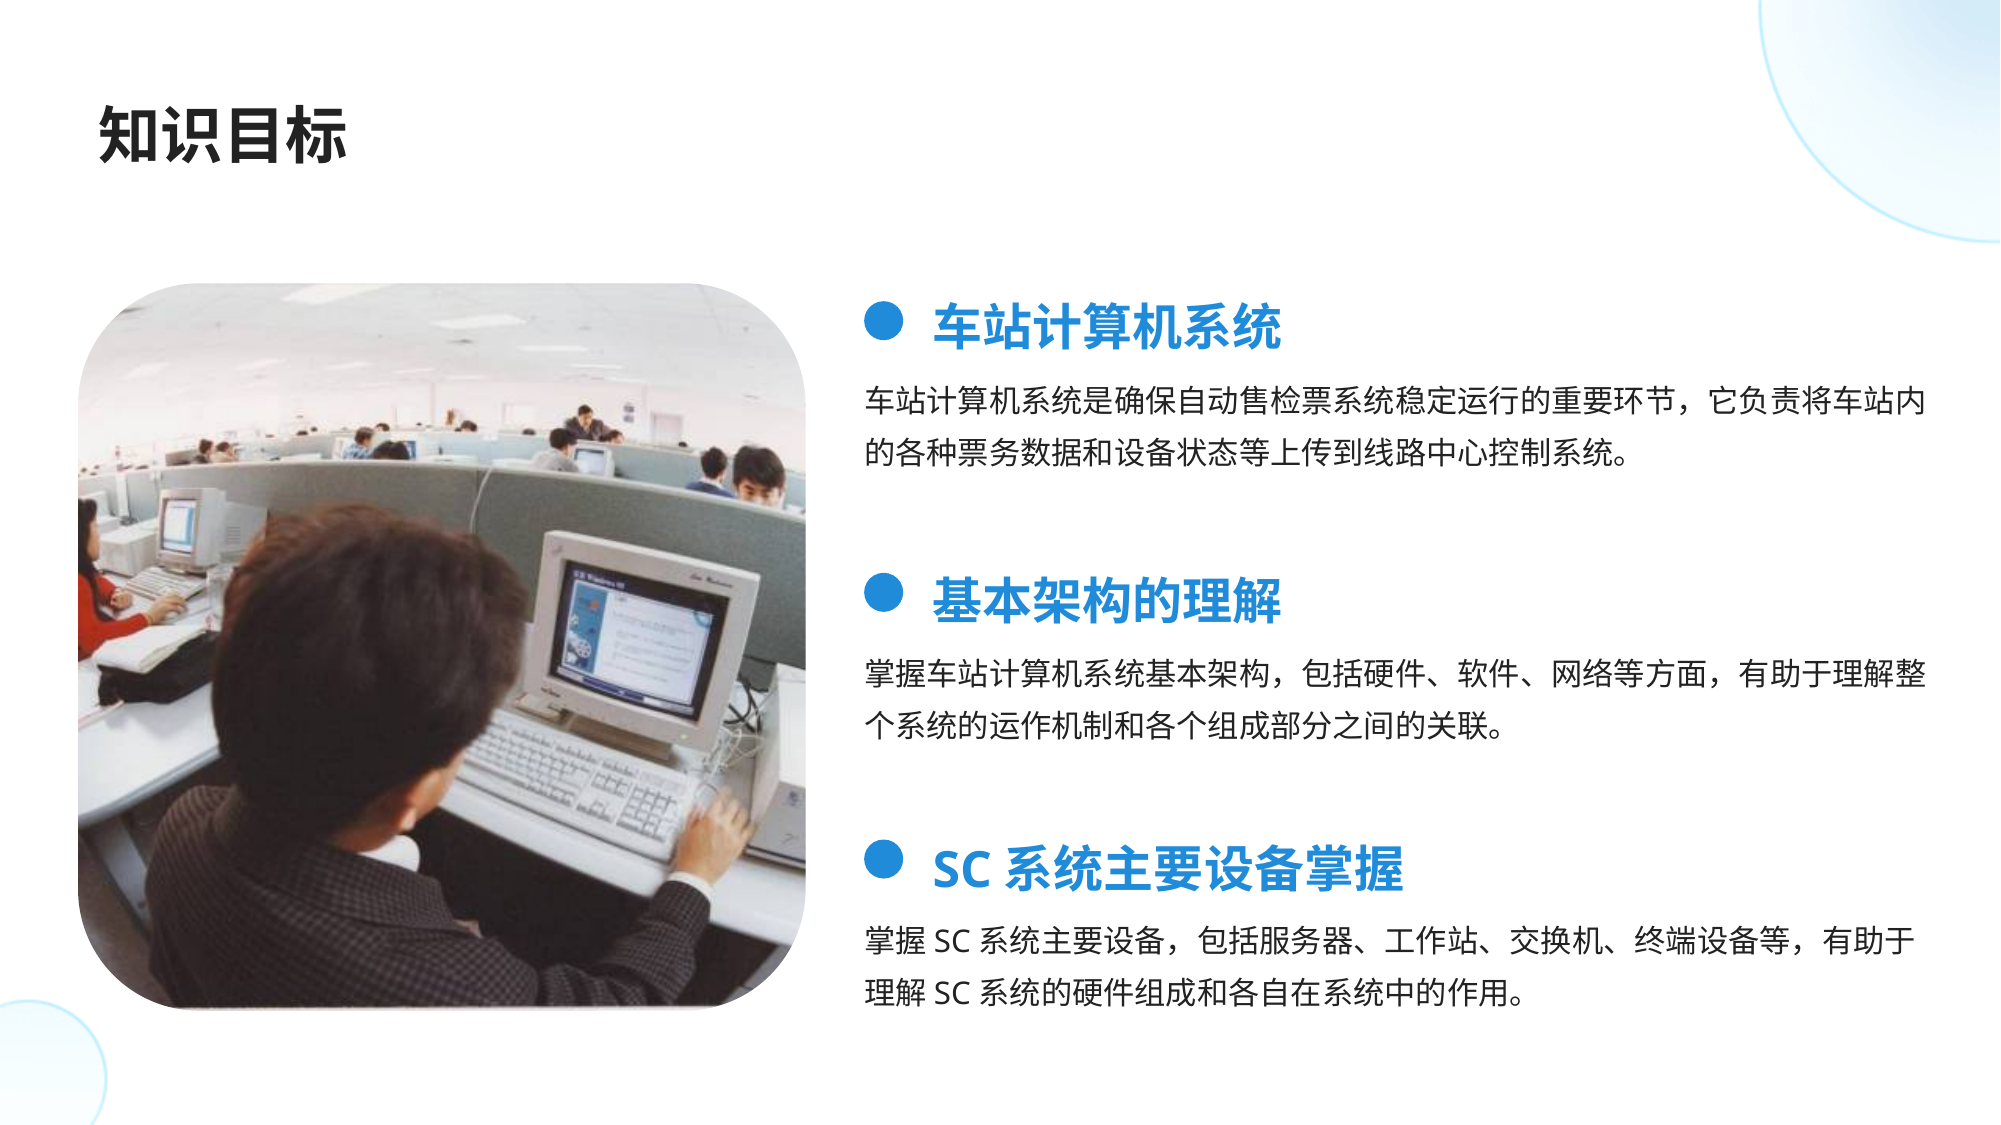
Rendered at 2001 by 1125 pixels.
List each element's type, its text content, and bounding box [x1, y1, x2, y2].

text_box [864, 839, 904, 879]
text_box SC系统主要设备掌握 [912, 800, 1897, 906]
text_box 车站计算机系统 [912, 266, 1897, 366]
text_box 基本架构的理解 [912, 535, 1897, 639]
picture [0, 0, 2001, 1125]
text_box 掌握SC系统主要设备，包括服务器、工作站、交换机、终端设备等，有助于理解SC系统的硬件组成和各自在系统中的作用。 [864, 906, 1927, 1057]
text_box 掌握车站计算机系统基本架构，包括硬件、软件、网络等方面，有助于理解整个系统的运作机制和各个组成部分之间的关联。 [864, 639, 1927, 790]
text_box 车站计算机系统是确保自动售检票系统稳定运行的重要环节，它负责将车站内的各种票务数据和设备状态等上传到线路中心控制系统。 [864, 366, 1927, 517]
text_box [864, 572, 904, 612]
text_box [864, 301, 904, 341]
text_box 知识目标 [78, 43, 1922, 194]
